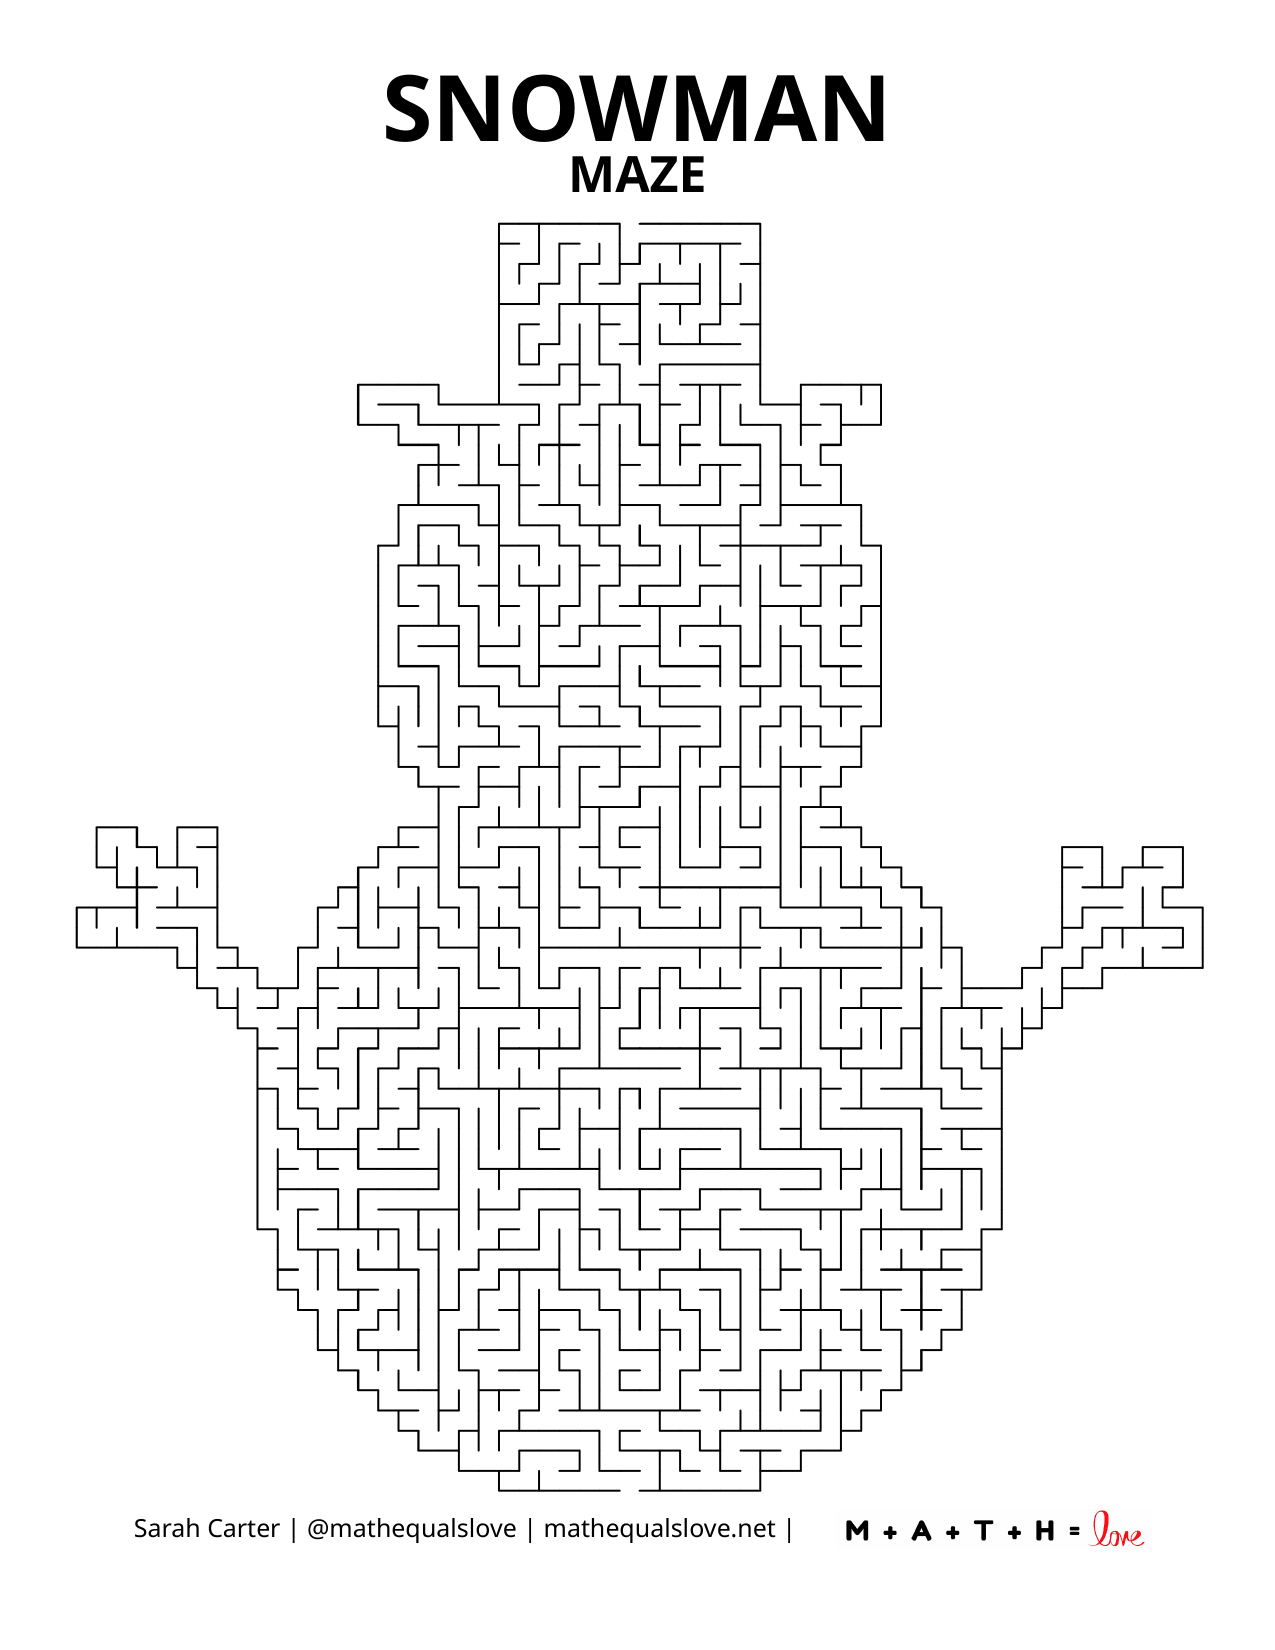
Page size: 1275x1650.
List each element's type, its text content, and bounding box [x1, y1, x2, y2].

text_box Sarah Carter | @mathequalslove | mathequalslove.net | [119, 1505, 1199, 1550]
text_box MAZE [318, 135, 957, 211]
text_box SNOWMAN [97, 50, 1177, 160]
picture [74, 222, 1204, 1493]
picture [834, 1507, 1153, 1551]
